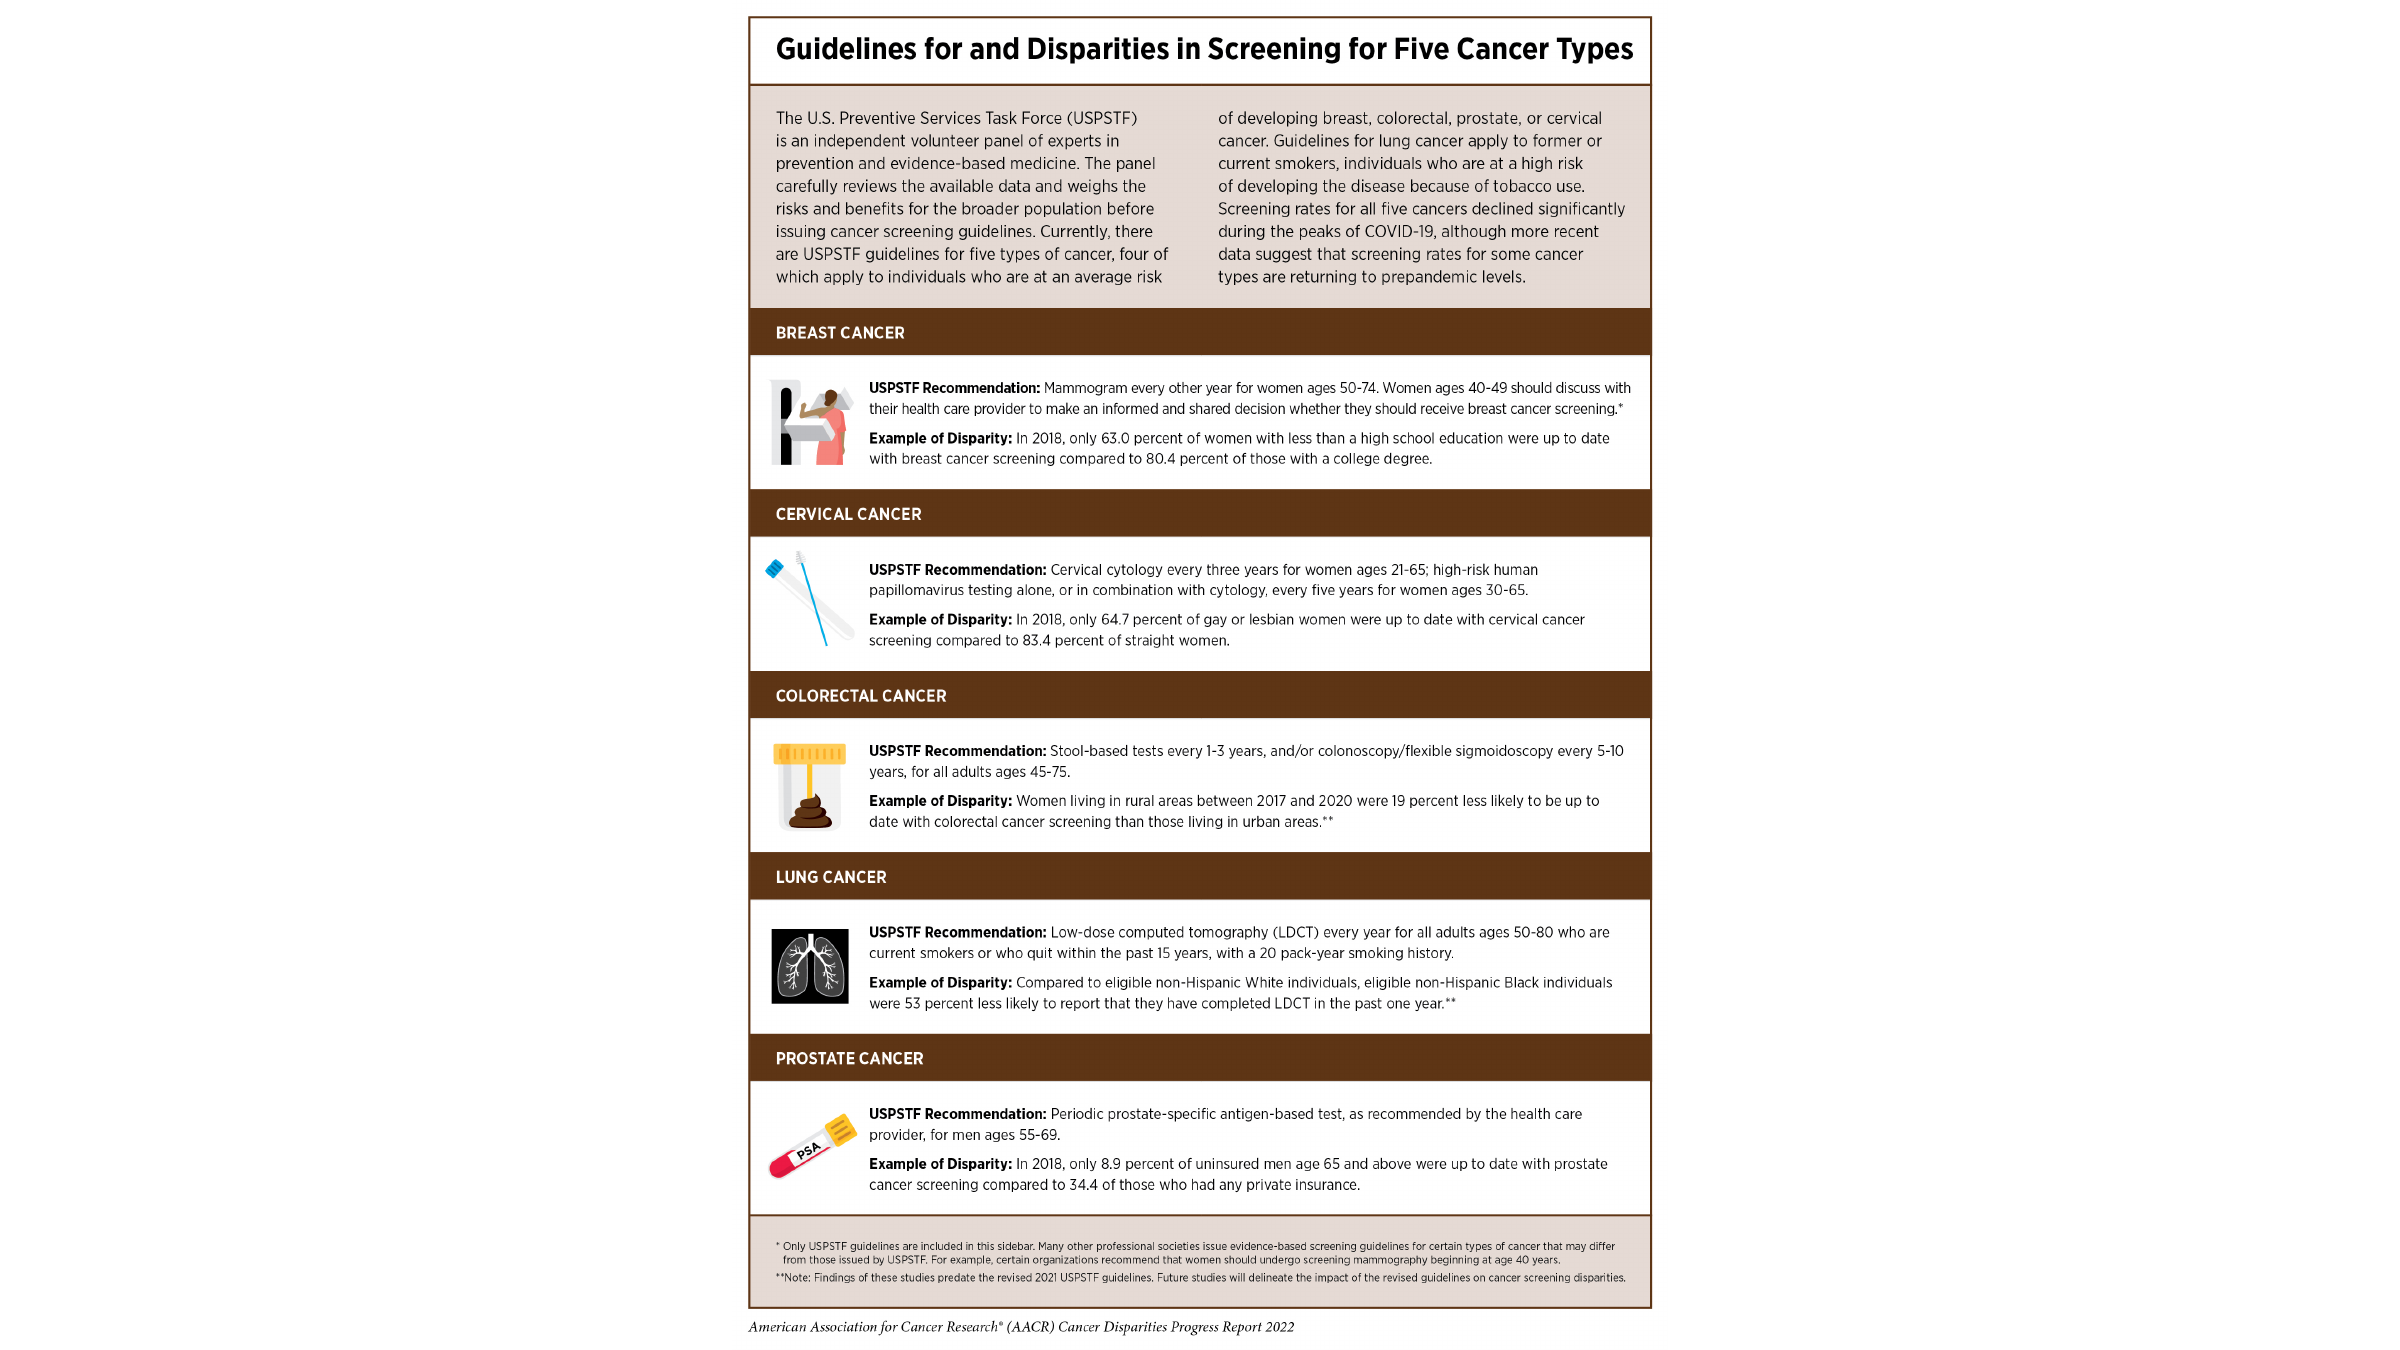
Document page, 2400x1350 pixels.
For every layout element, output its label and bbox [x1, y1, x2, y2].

picture [732, 0, 1668, 1350]
